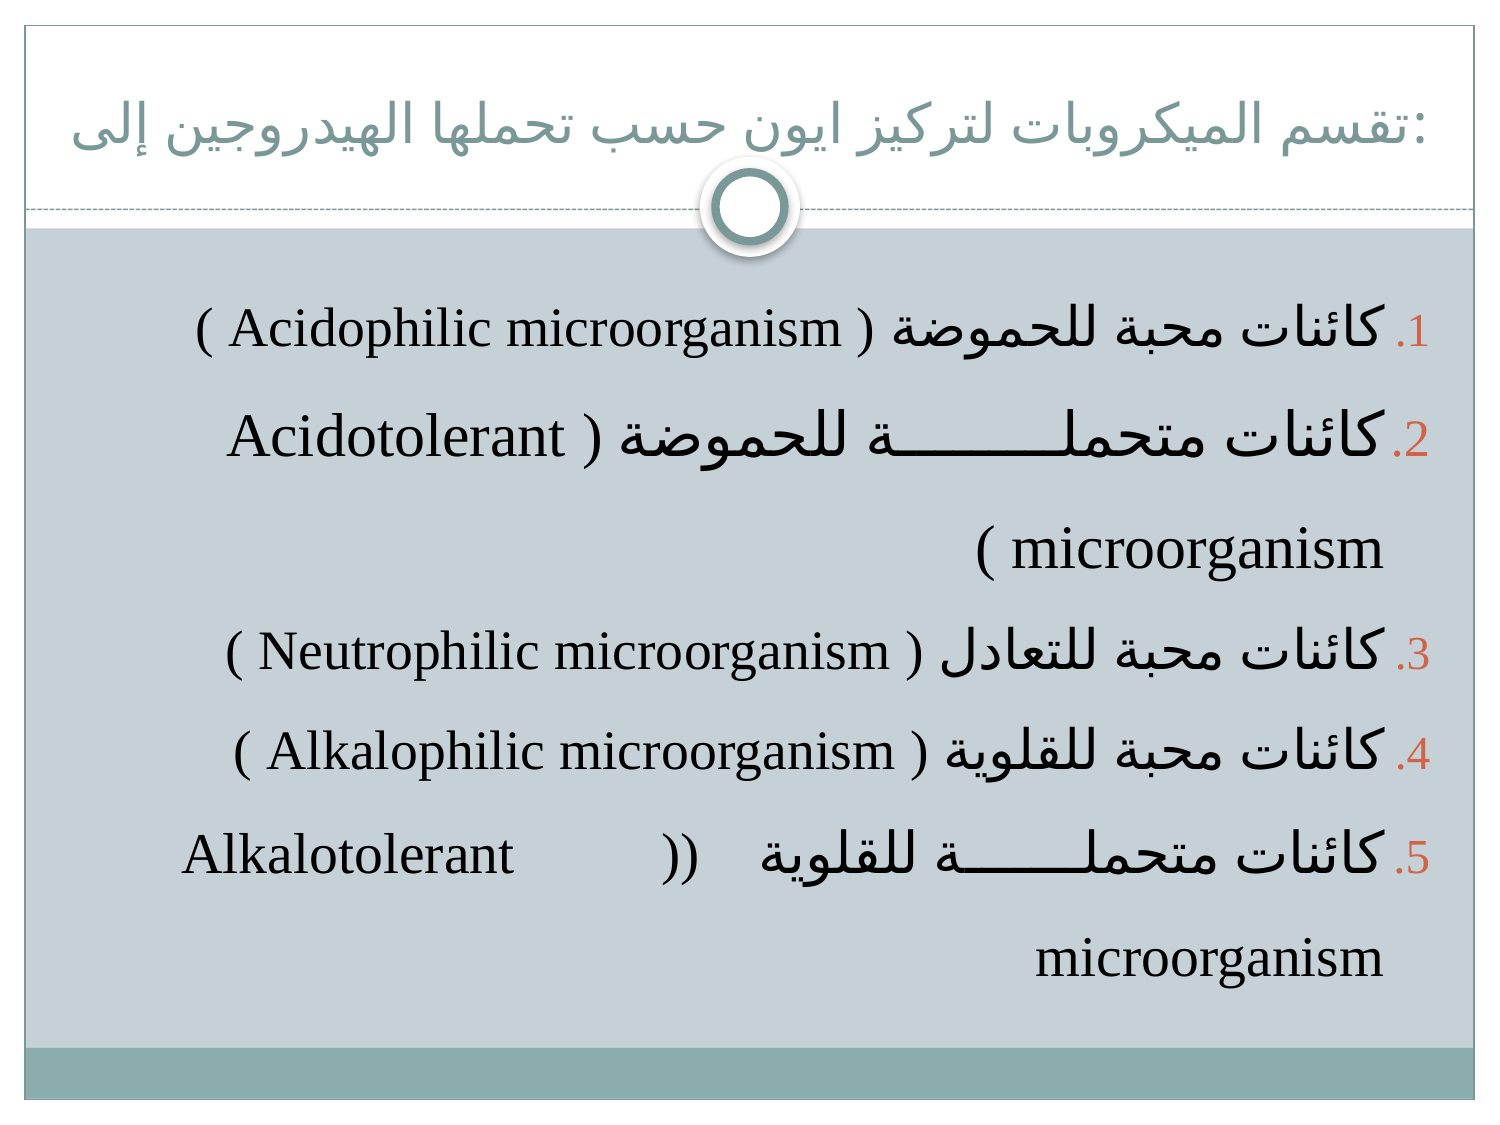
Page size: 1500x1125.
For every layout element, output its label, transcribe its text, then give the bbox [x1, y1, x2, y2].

title تقسم الميكروبات لتركيز ايون حسب تحملها الهيدروجين إلى: [49, 37, 1450, 162]
list كائنات محبة للحموضة ( Acidophilic microorganism ) كائنات متحملة للحموضة ( Acidotolerant microorganism ) كائنات محبة للتعادل ( Neutrophilic microorganism ) كائنات محبة للقلوية ( Alkalophilic microorganism ) كائنات متحملة للقلوية (( Alkalotolerant microorganism [49, 250, 1445, 1001]
